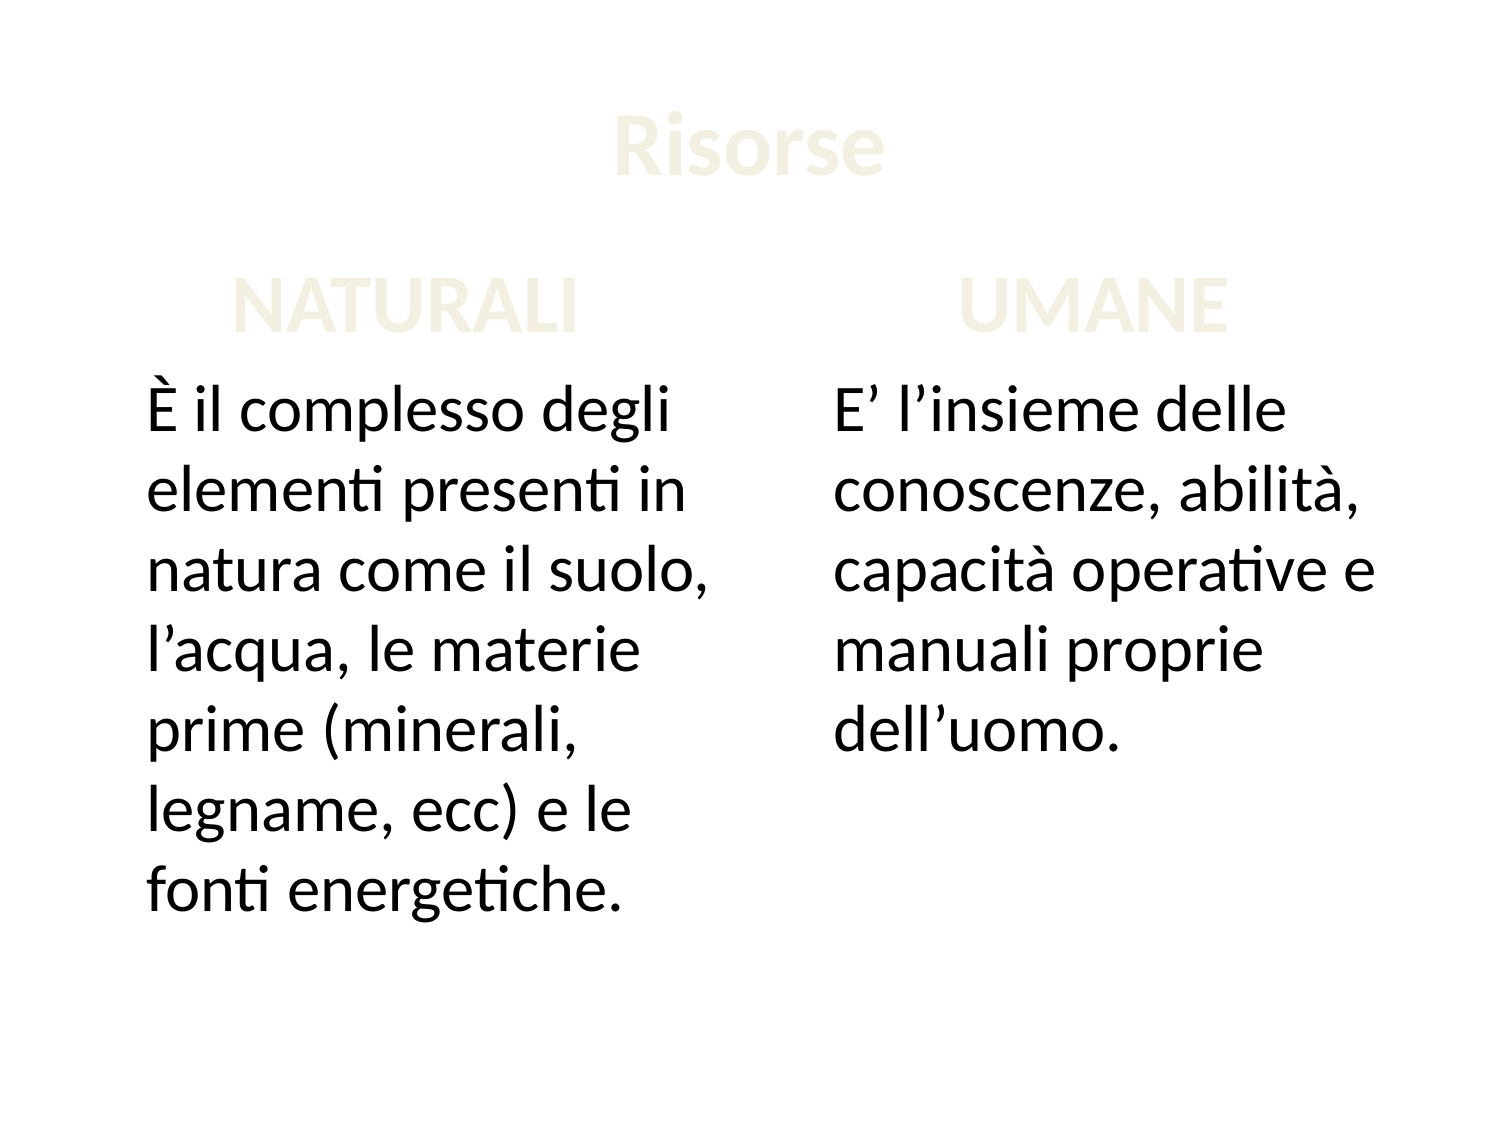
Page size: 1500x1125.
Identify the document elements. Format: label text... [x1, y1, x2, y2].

list NATURALI [75, 251, 738, 356]
title Risorse [75, 45, 1425, 233]
list UMANE [761, 251, 1425, 356]
list È il complesso degli elementi presenti in natura come il suolo, l’acqua, le materie prime (minerali, legname, ecc) e le fonti energetiche. [75, 356, 738, 1005]
list E’ l’insieme delle conoscenze, abilità, capacità operative e manuali proprie dell’uomo. [761, 356, 1425, 1005]
